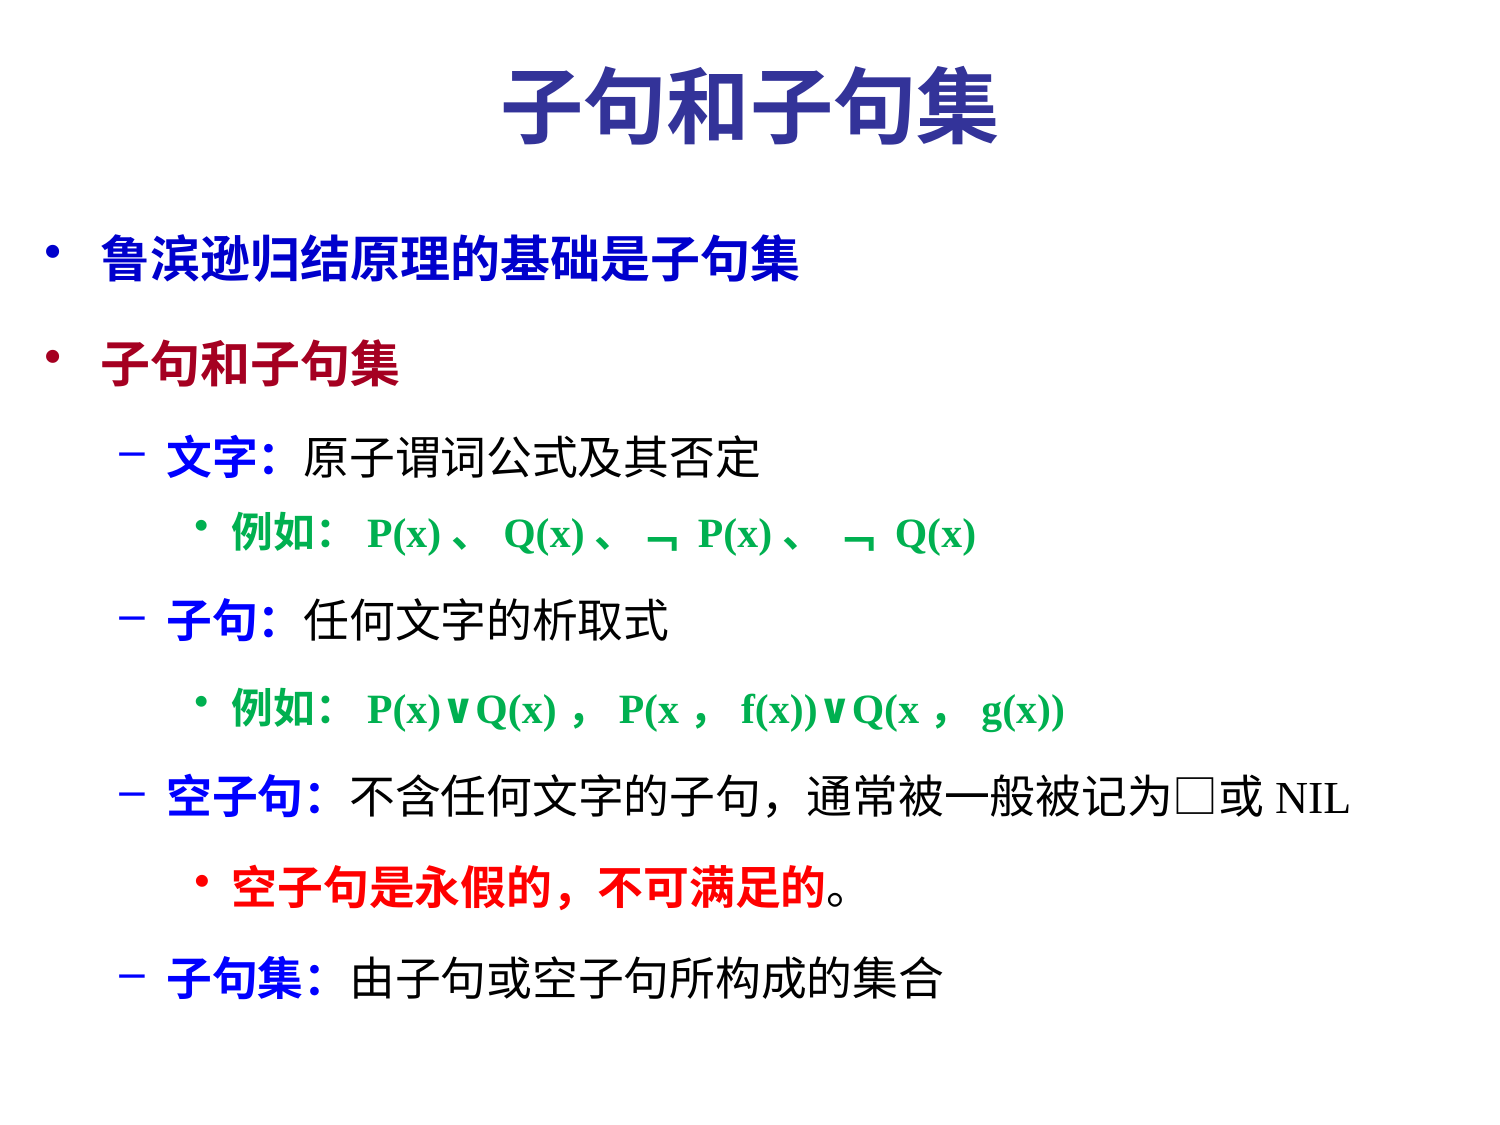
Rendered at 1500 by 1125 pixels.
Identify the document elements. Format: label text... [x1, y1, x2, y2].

list 鲁滨逊归结原理的基础是子句集 子句和子句集 文字：原子谓词公式及其否定 例如：P(x)、Q(x)、﹁ P(x)、 ﹁ Q(x) 子句：任何文字的析取式 例如：P(x)∨Q(x)，P(x，f(x))∨Q(x，g(x)) 空子句：不含任何文字的子句，通常被一般被记为□或NIL 空子句是永假的，不可满足的。 子句集：由子句或空子句所构成的集合 [29, 220, 1471, 1094]
title 子句和子句集 [75, 0, 1425, 208]
